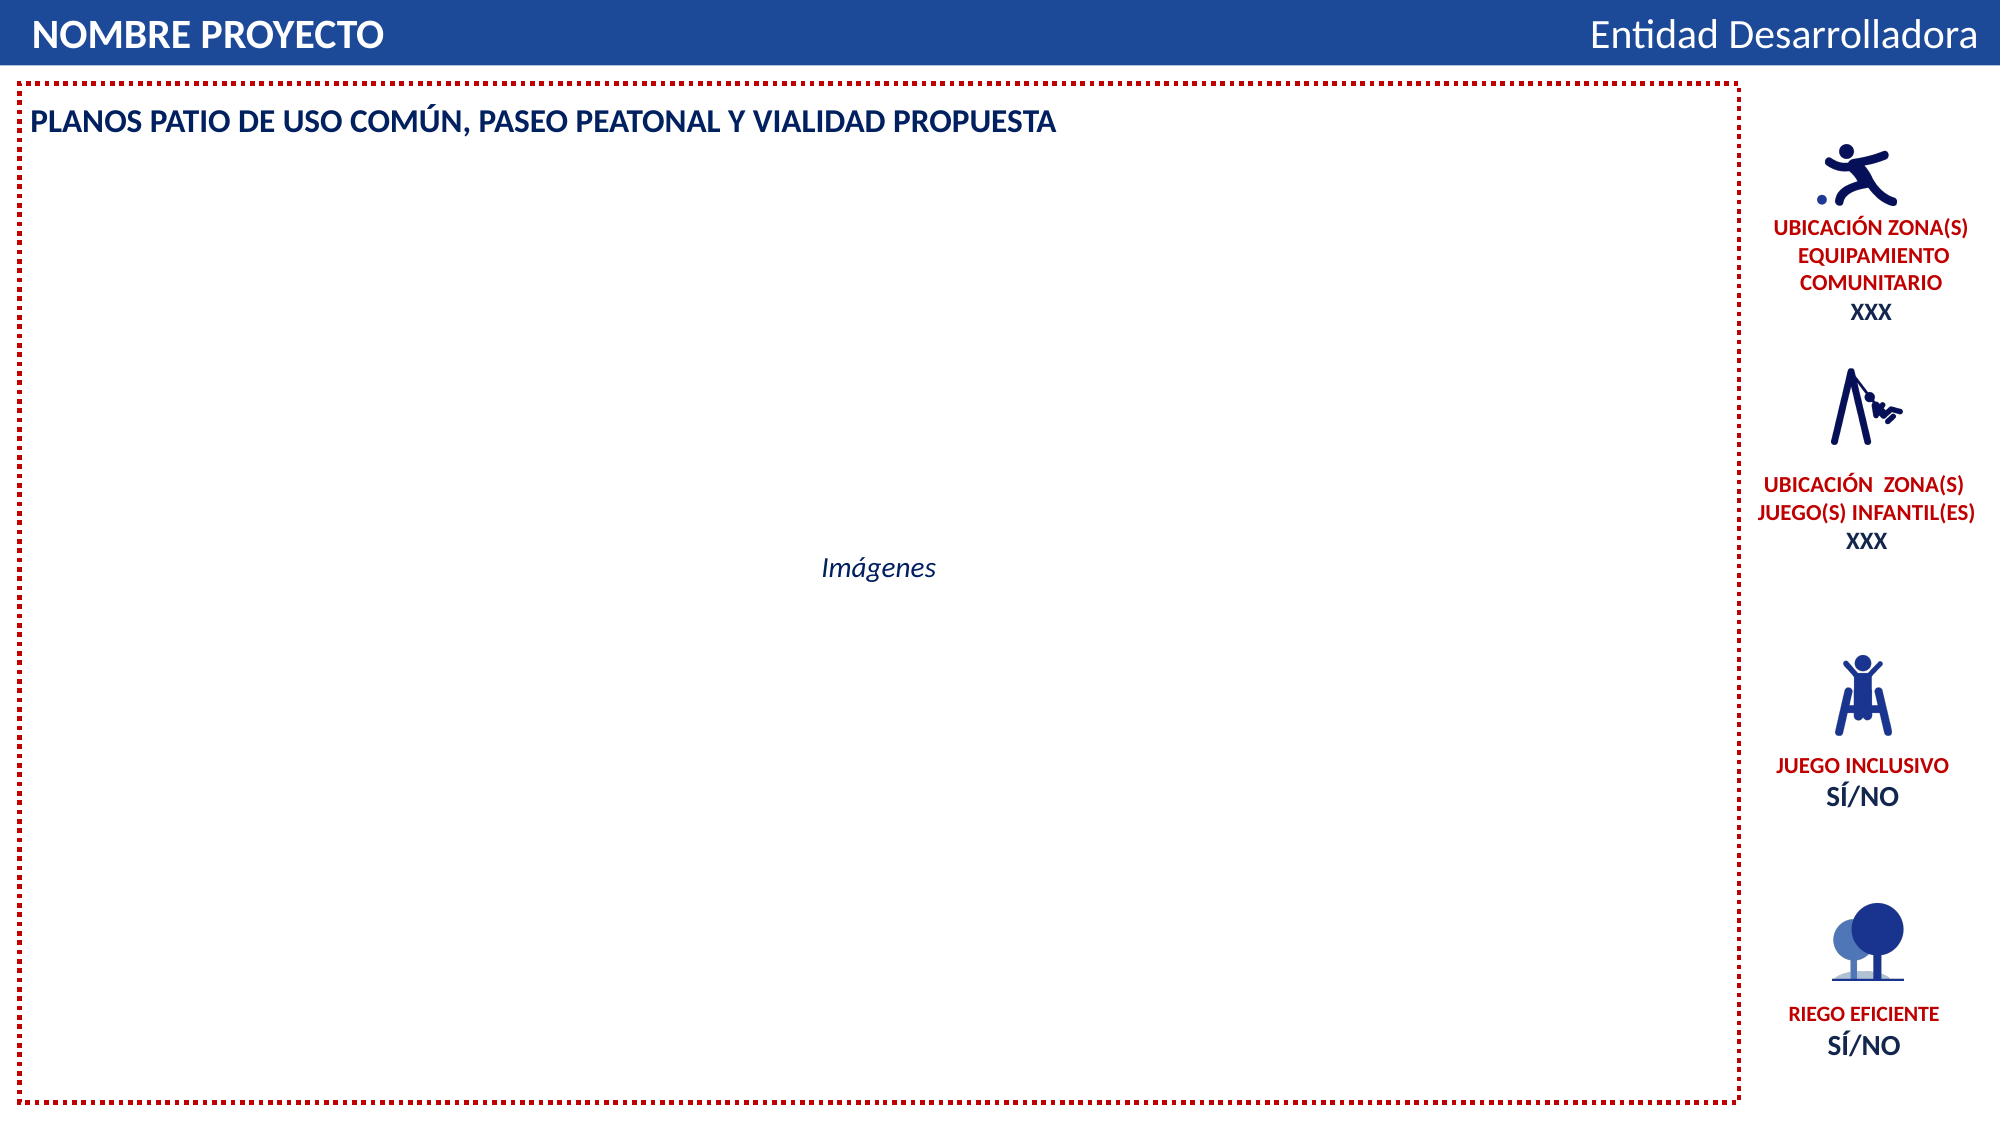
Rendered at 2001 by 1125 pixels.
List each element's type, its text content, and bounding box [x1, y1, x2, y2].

text_box PLANOS PATIO DE USO COMÚN, PASEO PEATONAL Y VIALIDAD PROPUESTA [15, 92, 1324, 147]
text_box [0, 0, 2000, 66]
text_box [19, 83, 1739, 1103]
text_box UBICACIÓN ZONA(S) JUEGO(S) INFANTIL(ES) XXX [1723, 462, 2000, 563]
picture [1831, 903, 1904, 981]
text_box UBICACIÓN ZONA(S) EQUIPAMIENTO COMUNITARIO XXX [1739, 205, 2000, 333]
picture [1816, 144, 1897, 206]
picture [1831, 368, 1903, 445]
text_box JUEGO INCLUSIVO SÍ/NO [1739, 742, 1990, 821]
picture [1835, 655, 1892, 736]
text_box RIEGO EFICIENTE SÍ/NO [1739, 992, 1991, 1069]
